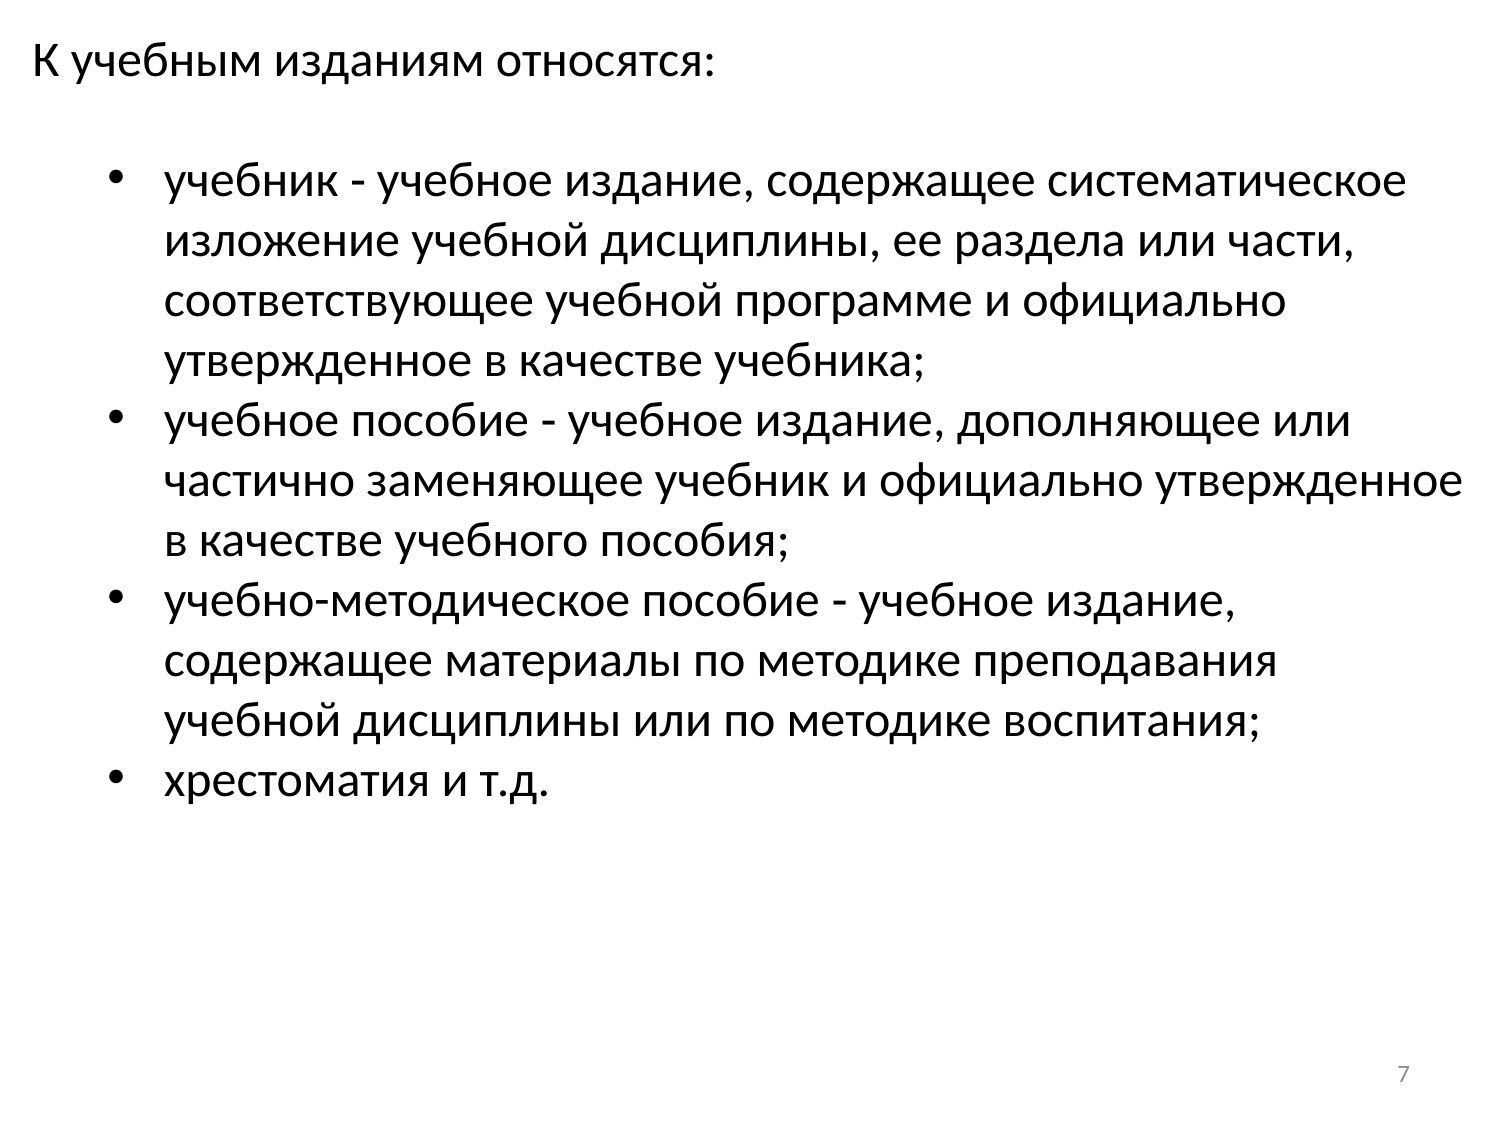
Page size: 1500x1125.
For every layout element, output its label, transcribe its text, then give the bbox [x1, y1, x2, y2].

slide_number 7 [1074, 1042, 1425, 1103]
text_box К учебным изданиям относятся: учебник ‑ учебное издание, содержащее систематическое изложение учебной дисциплины, ее раздела или части, соответствующее учебной программе и официально утвержденное в качестве учебника; учебное пособие ‑ учебное издание, дополняющее или частично заменяющее учебник и официально утвержденное в качестве учебного пособия; учебно-методическое пособие ‑ учебное издание, содержащее материалы по методике преподавания учебной дисциплины или по методике воспитания; хрестоматия и т.д. [17, 19, 1483, 814]
